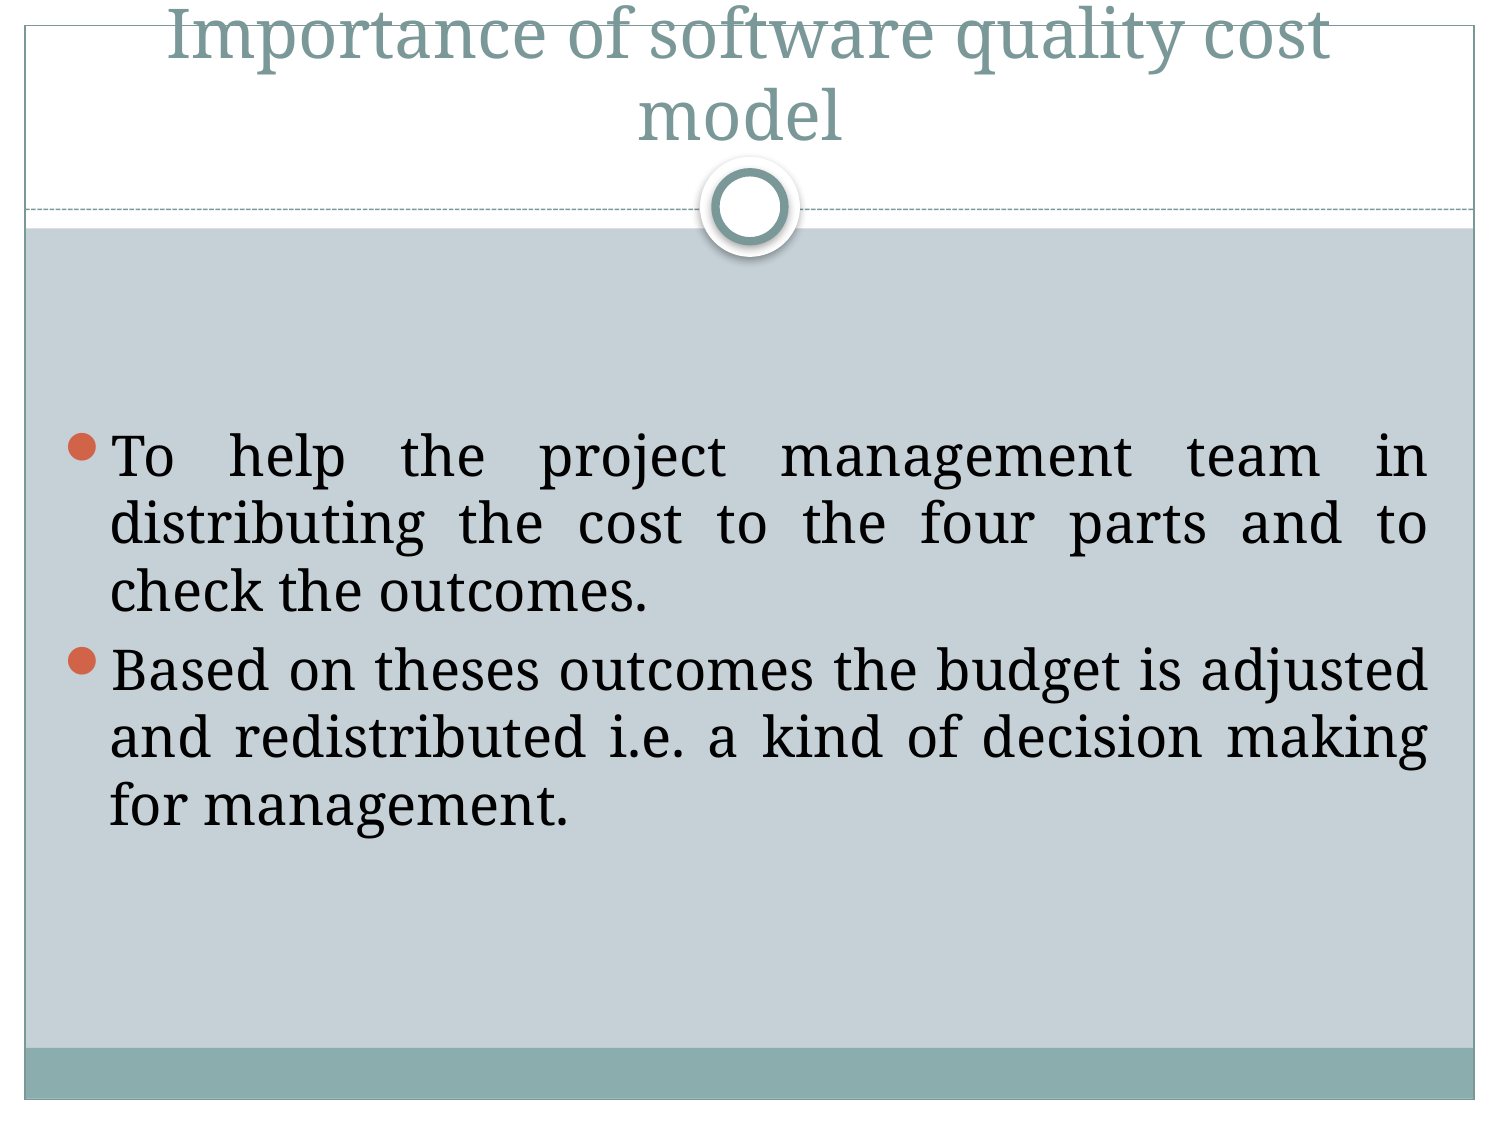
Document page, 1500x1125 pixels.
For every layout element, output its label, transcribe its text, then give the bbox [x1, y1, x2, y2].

list To help the project management team in distributing the cost to the four parts and to check the outcomes. Based on theses outcomes the budget is adjusted and redistributed i.e. a kind of decision making for management. [49, 412, 1445, 1001]
title Importance of software quality cost model [49, 37, 1450, 162]
